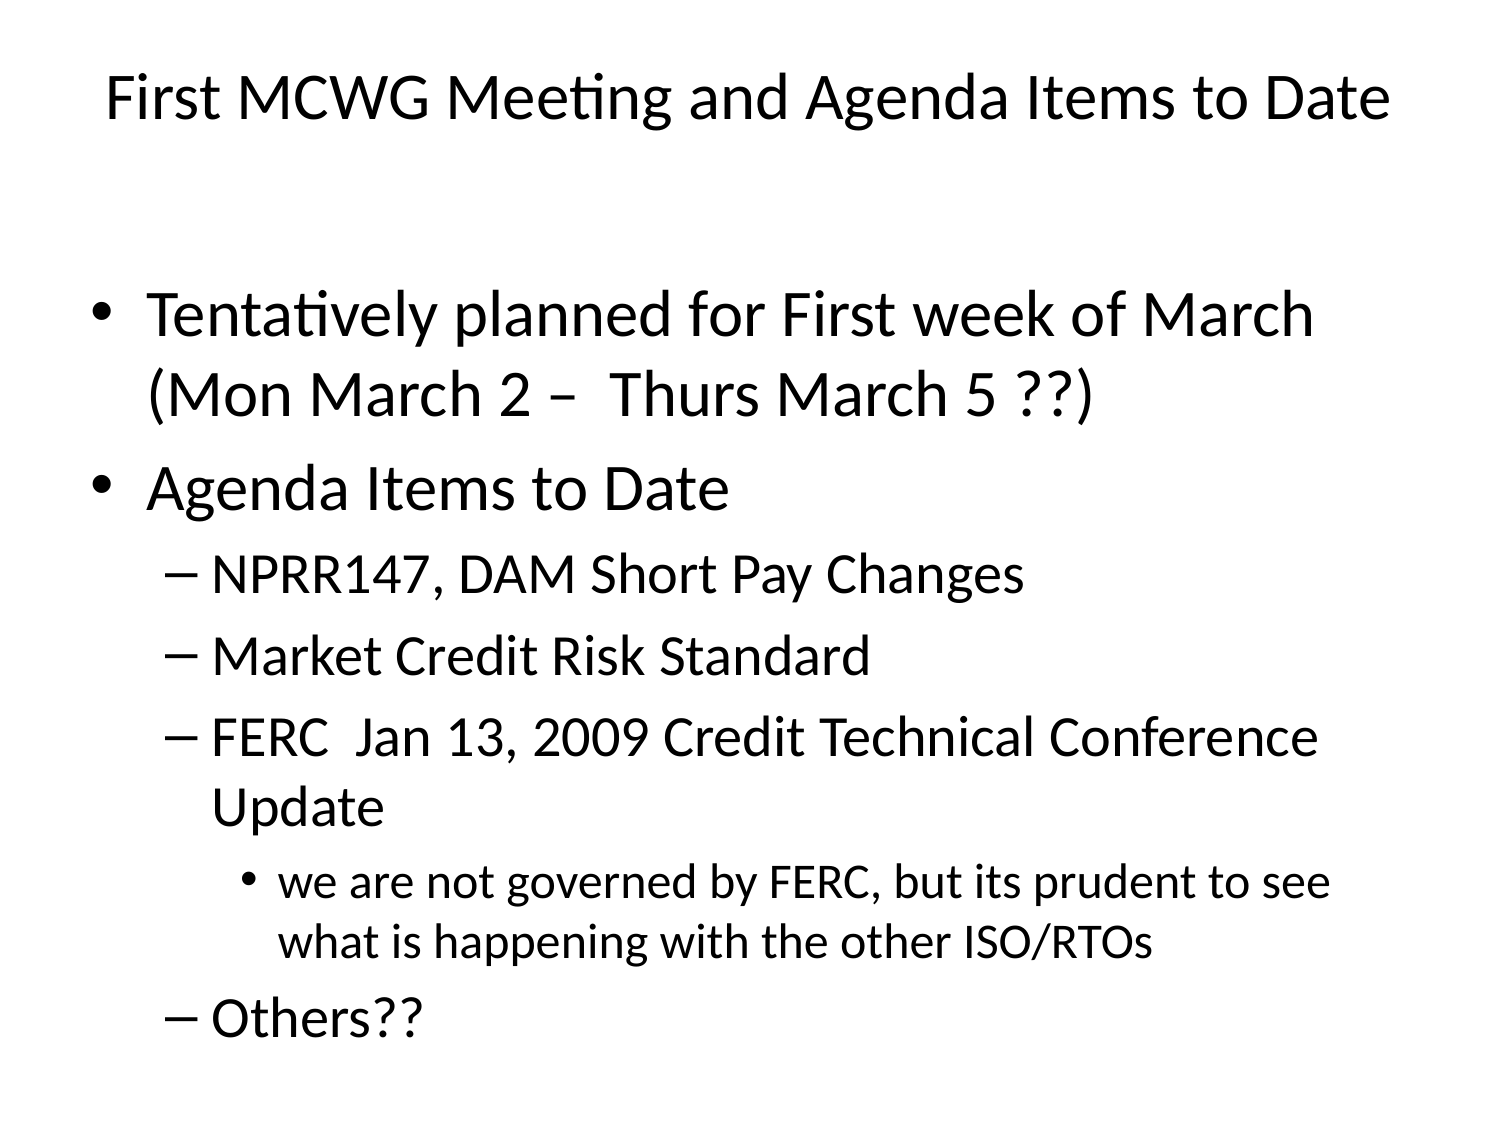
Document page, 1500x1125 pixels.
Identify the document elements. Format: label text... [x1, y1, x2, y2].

title First MCWG Meeting and Agenda Items to Date [74, 44, 1426, 233]
list Tentatively planned for First week of March (Mon March 2 – Thurs March 5 ??) Agenda Items to Date NPRR147, DAM Short Pay Changes Market Credit Risk Standard FERC Jan 13, 2009 Credit Technical Conference Update we are not governed by FERC, but its prudent to see what is happening with the other ISO/RTOs Others?? [74, 262, 1426, 1063]
